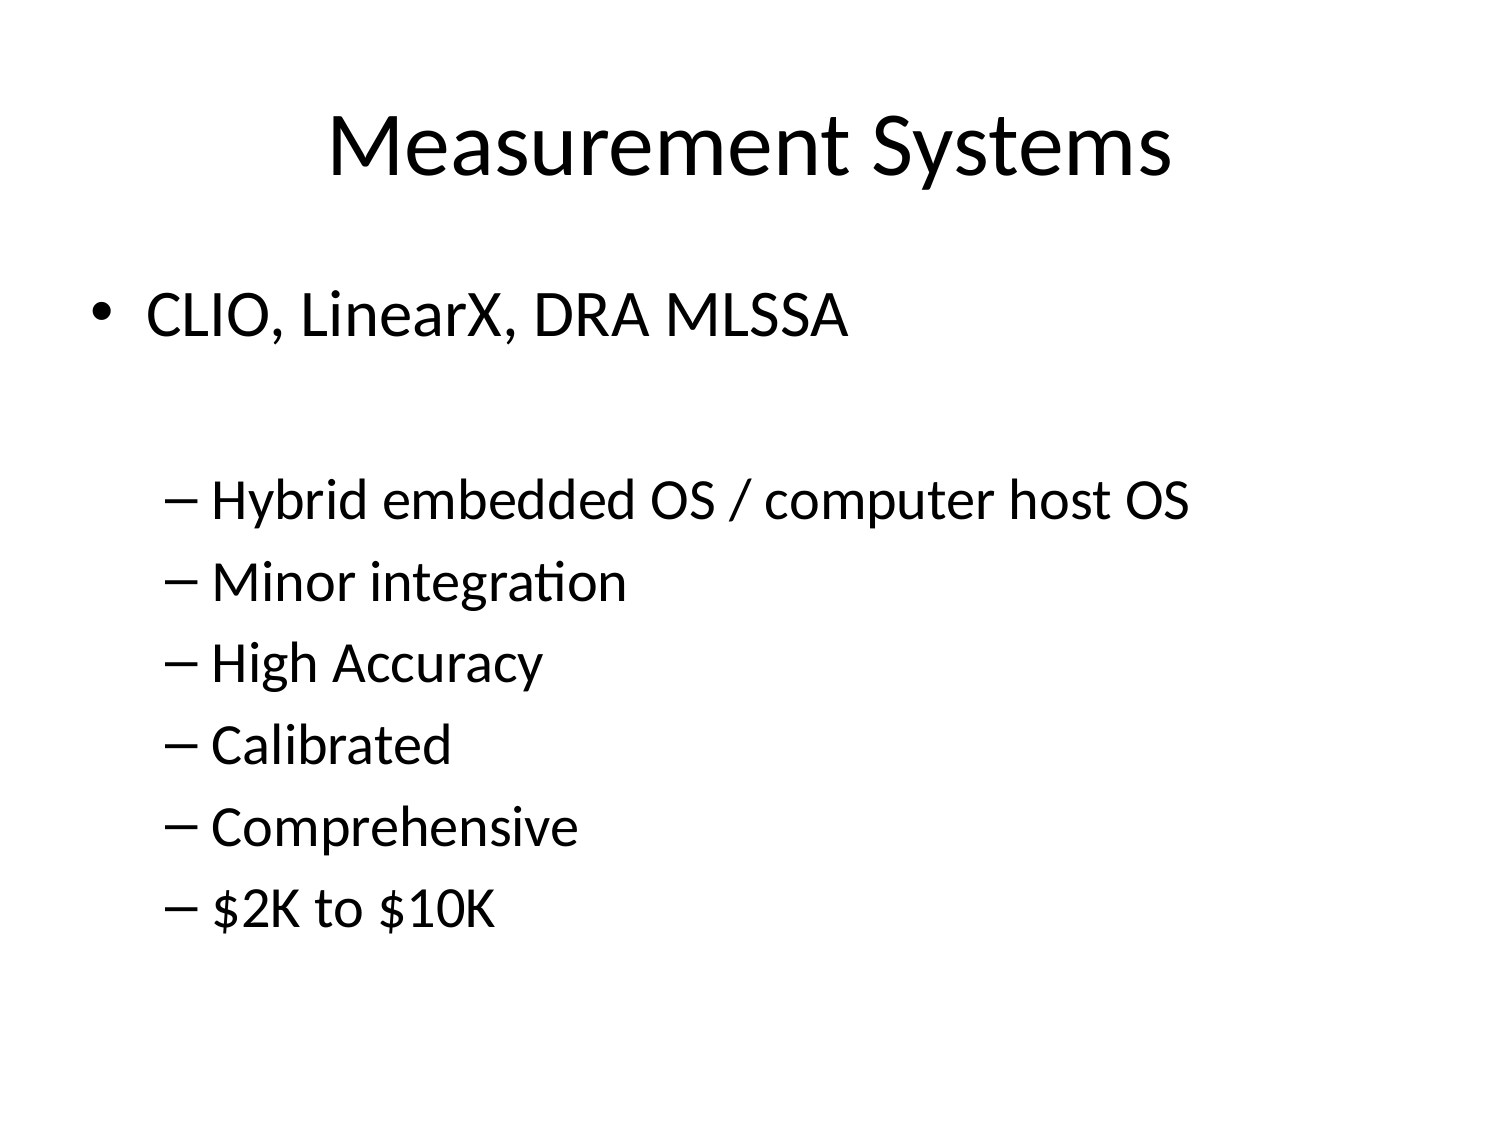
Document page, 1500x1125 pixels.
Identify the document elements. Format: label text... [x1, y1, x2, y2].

title Measurement Systems [75, 45, 1425, 233]
list CLIO, LinearX, DRA MLSSA Hybrid embedded OS / computer host OS Minor integration High Accuracy Calibrated Comprehensive $2K to $10K [75, 262, 1425, 1005]
